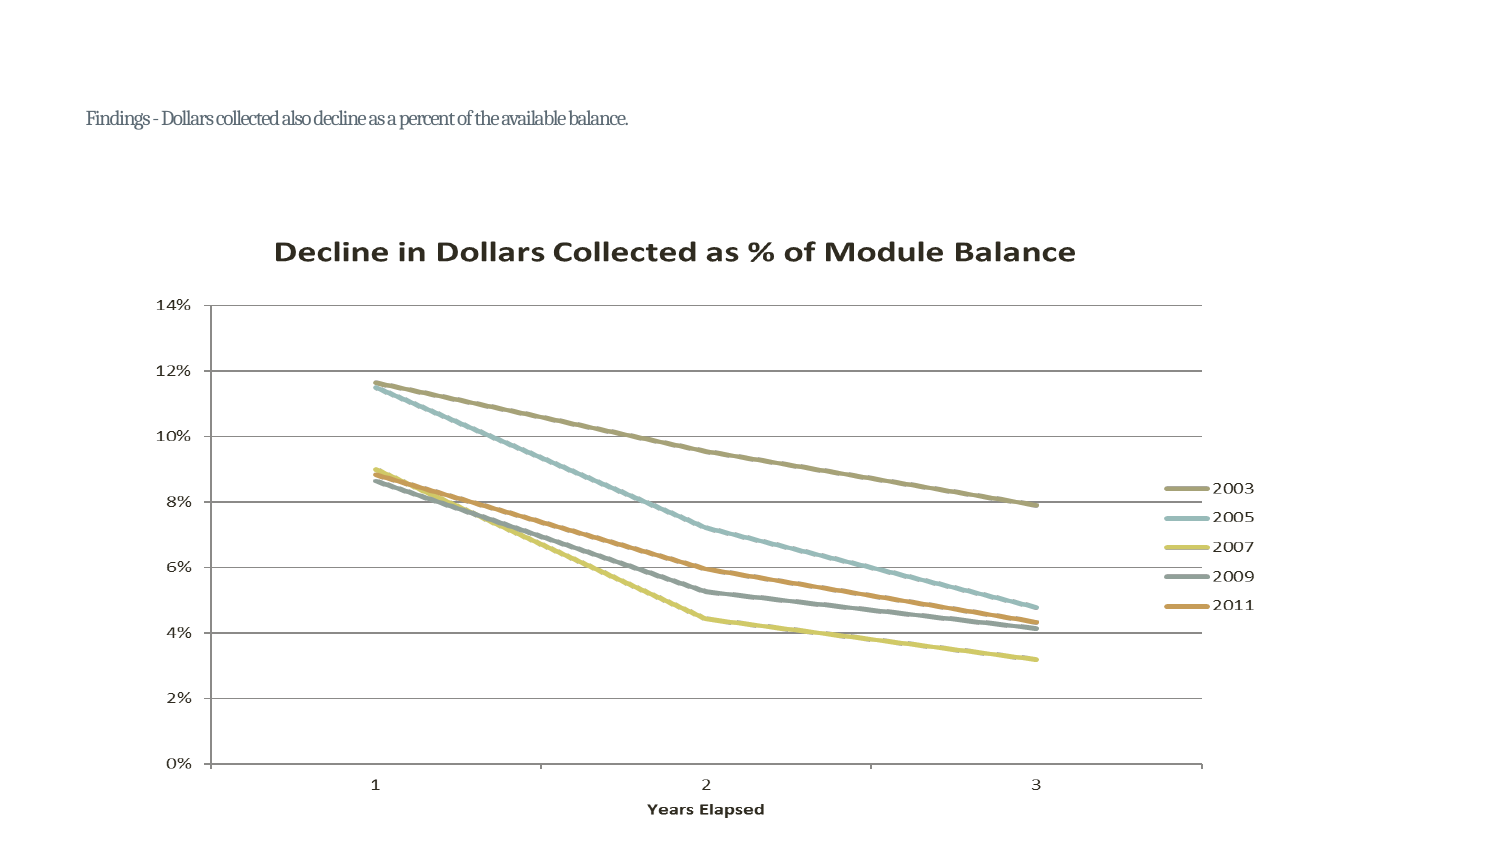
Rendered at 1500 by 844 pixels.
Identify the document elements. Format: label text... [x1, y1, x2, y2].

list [74, 221, 1276, 823]
title Findings - Dollars collected also decline as a percent of the available balance. [75, 46, 1325, 188]
